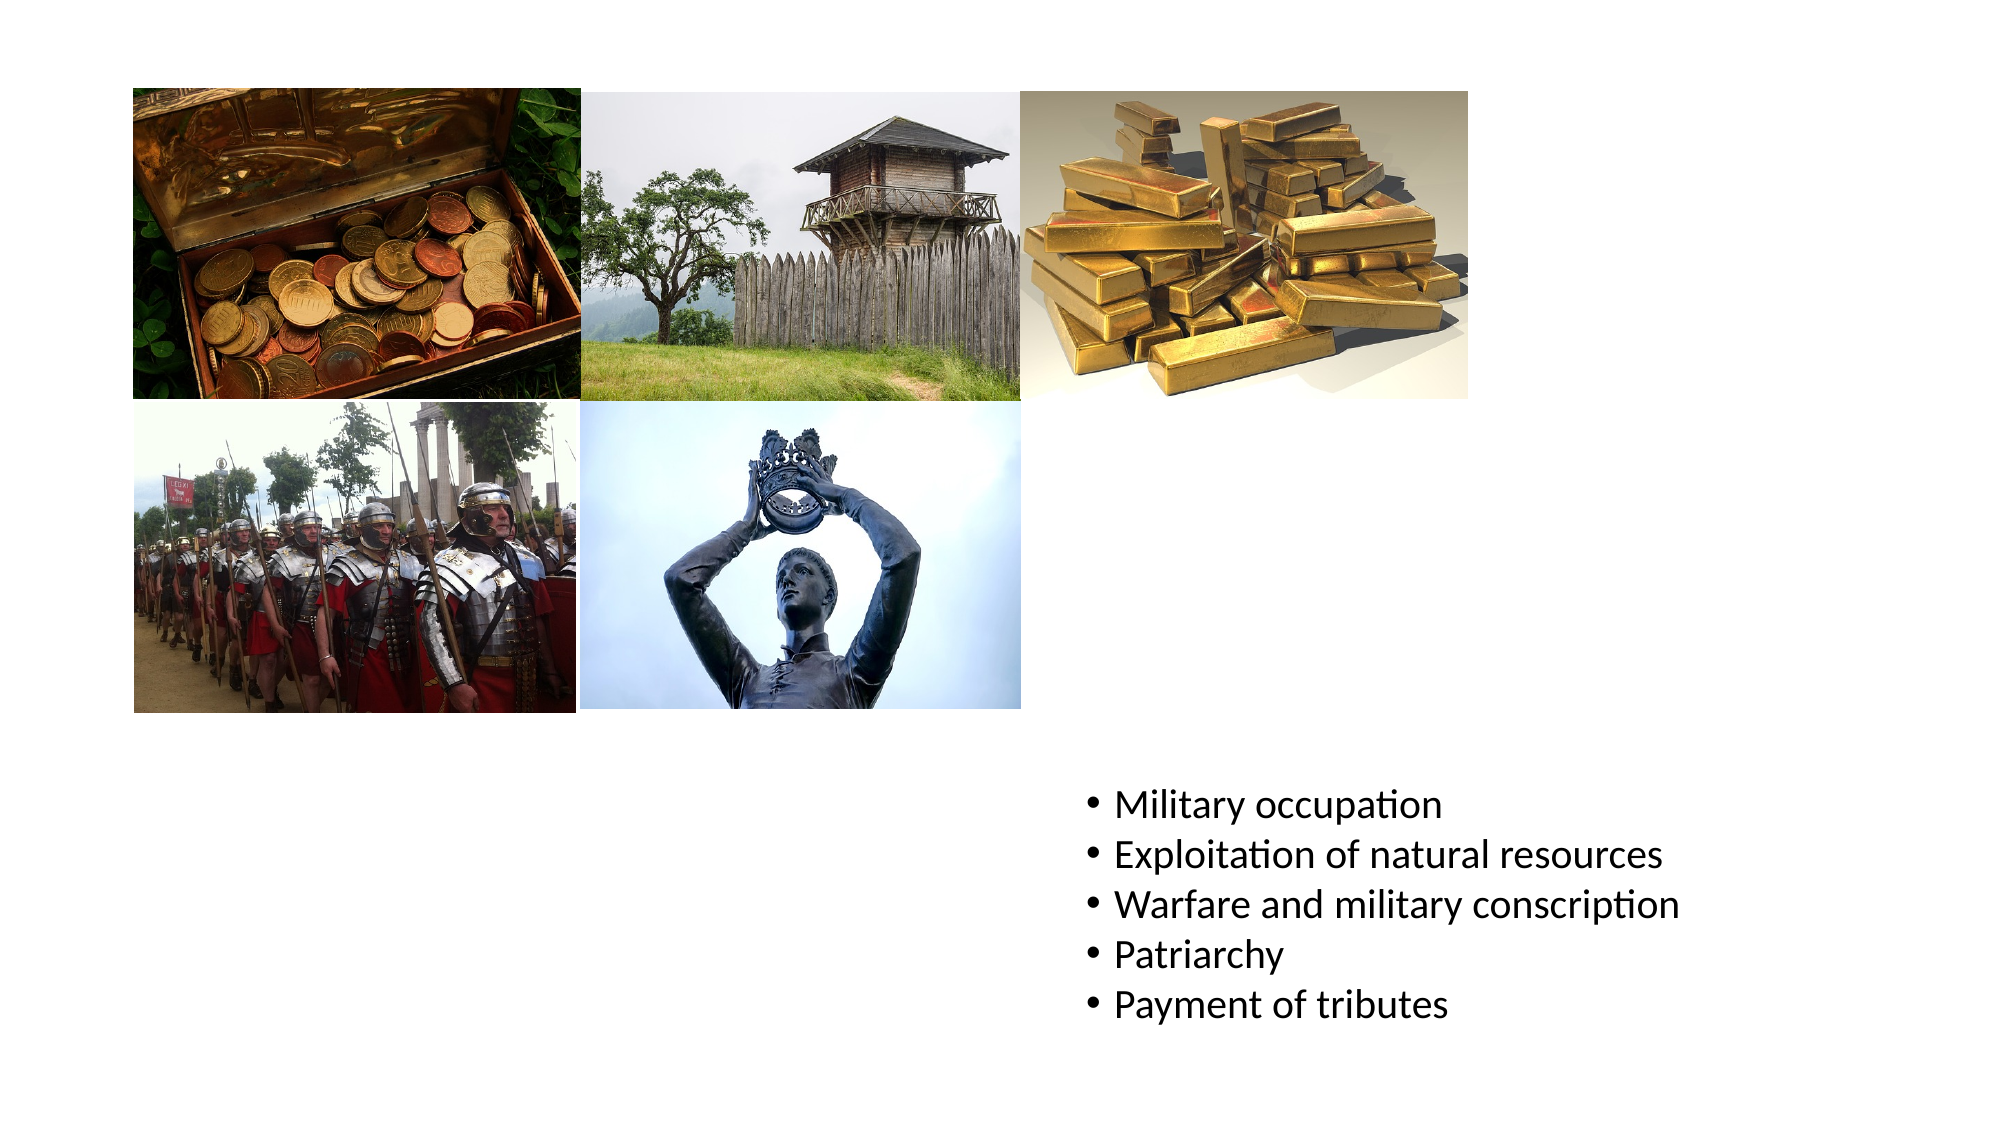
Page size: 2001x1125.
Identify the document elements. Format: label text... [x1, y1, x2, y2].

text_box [133, 88, 1468, 713]
text_box Military occupation Exploitation of natural resources Warfare and military conscription Patriarchy Payment of tributes [1071, 769, 1972, 1035]
